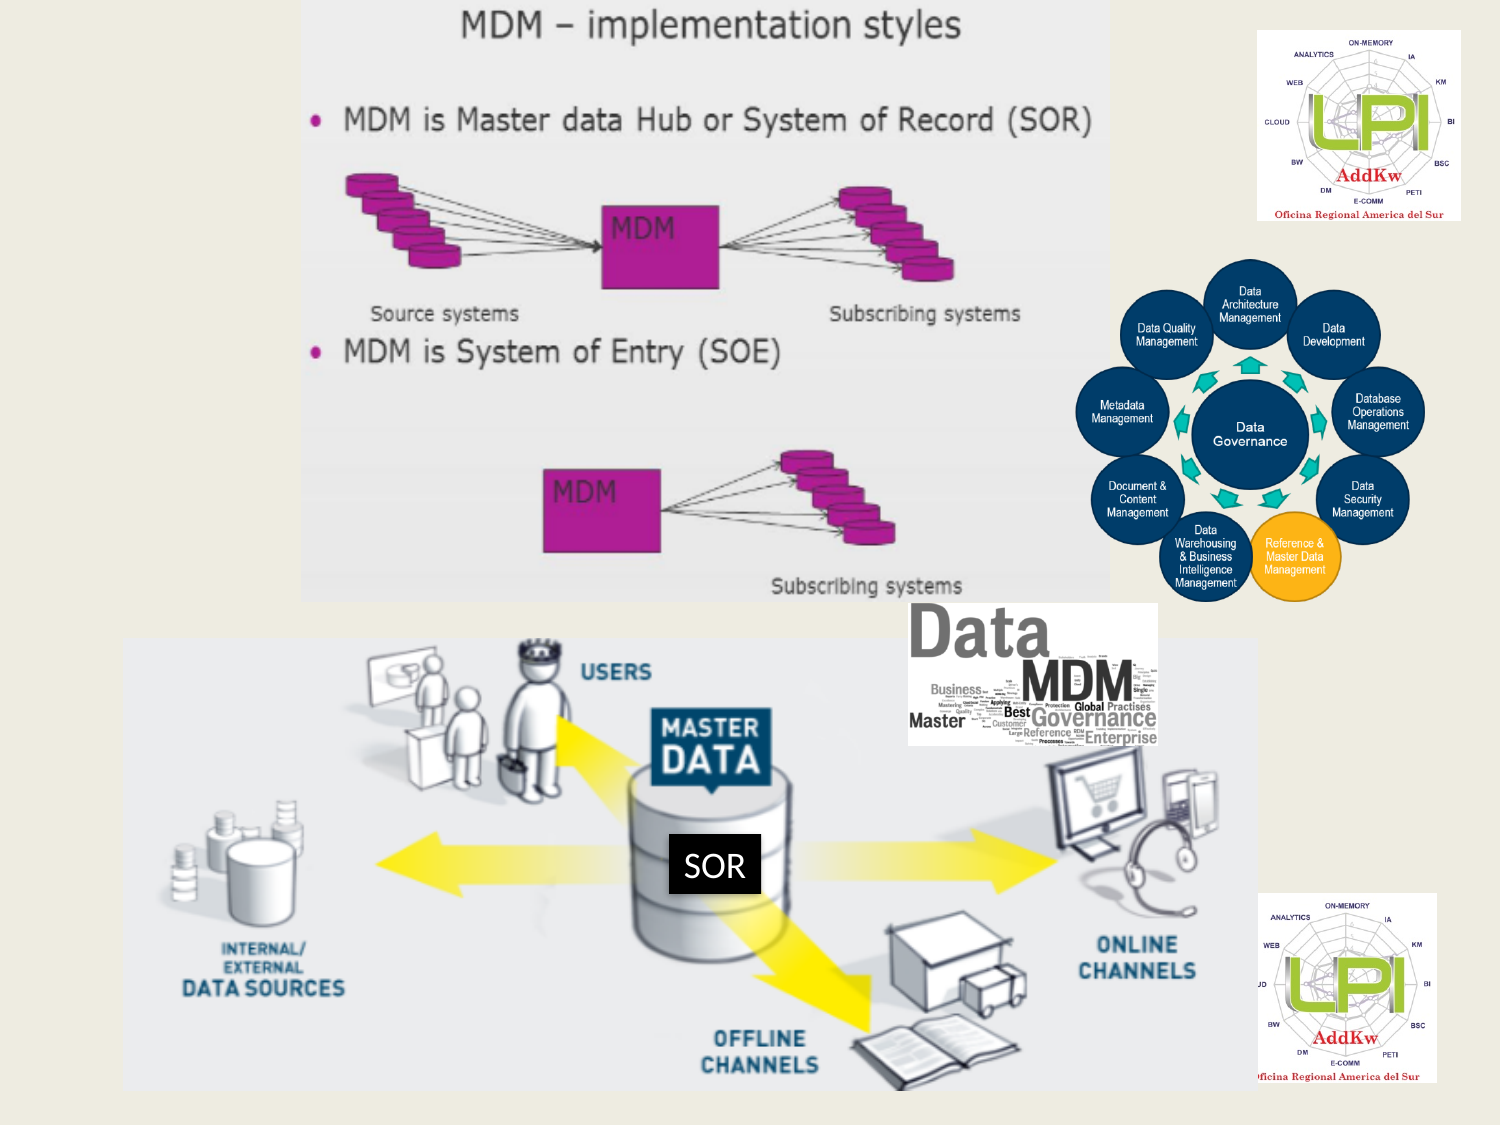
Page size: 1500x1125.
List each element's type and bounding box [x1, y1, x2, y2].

picture [300, 0, 1479, 602]
picture [123, 603, 1437, 1091]
picture [1257, 30, 1461, 221]
